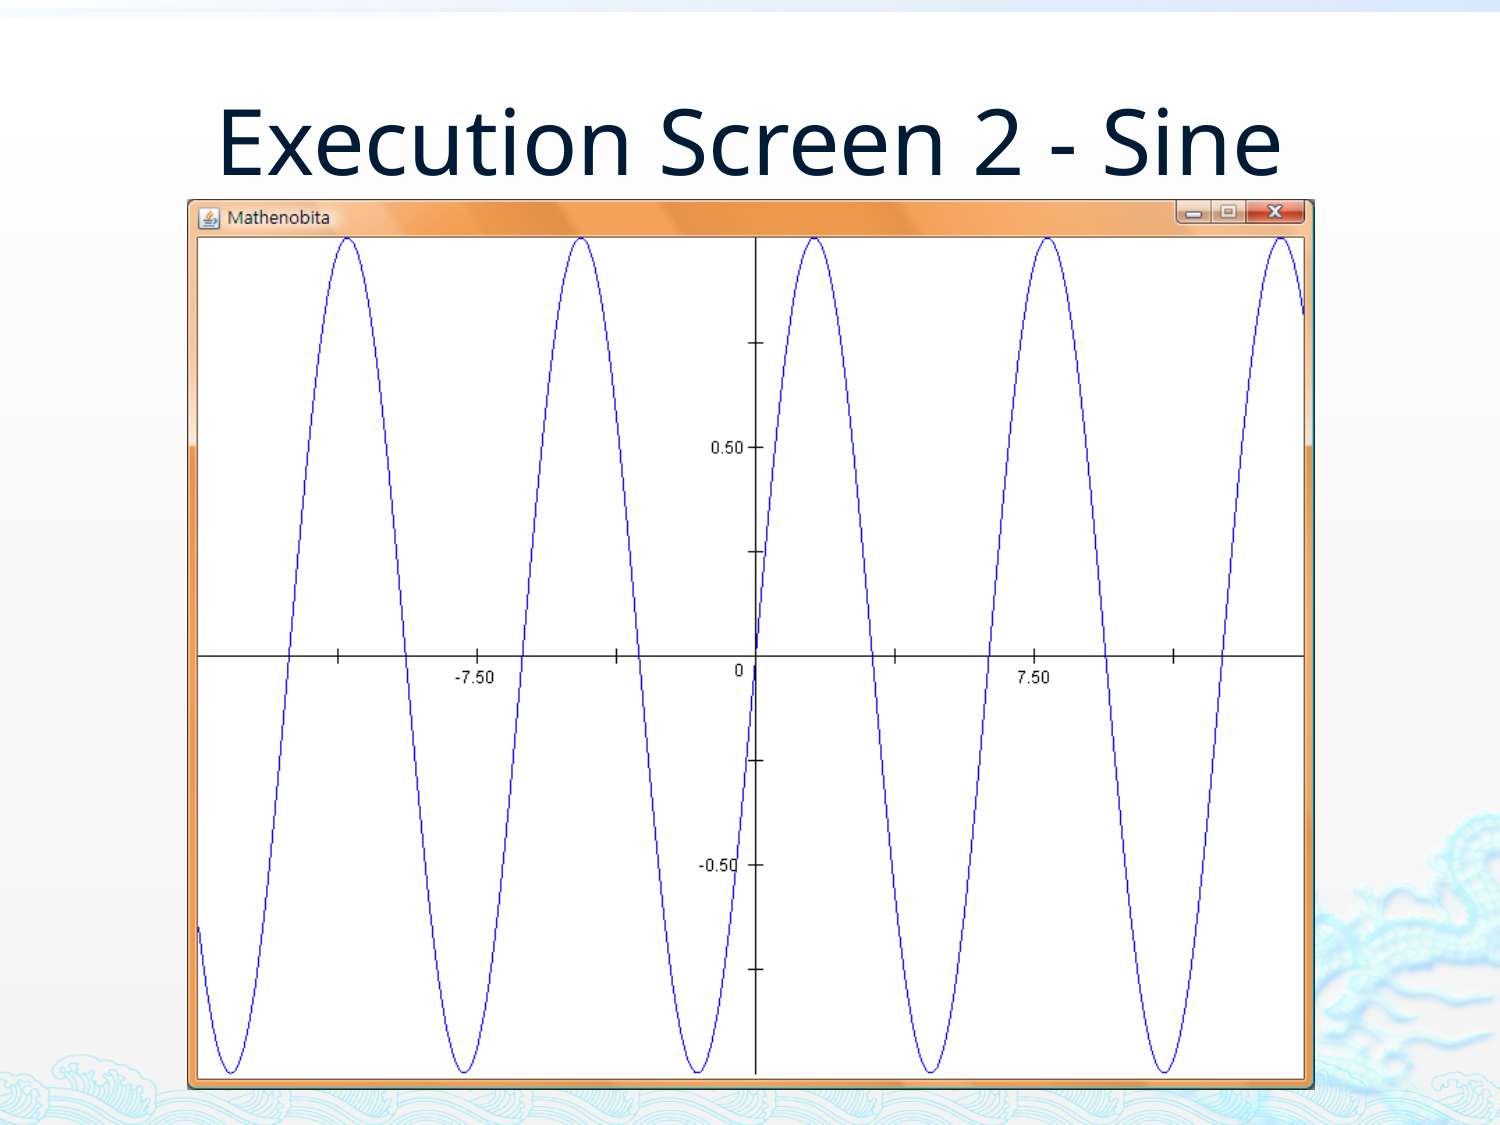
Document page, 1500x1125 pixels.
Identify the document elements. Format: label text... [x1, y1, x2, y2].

title Execution Screen 2 - Sine [75, 45, 1425, 233]
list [186, 198, 1316, 1091]
